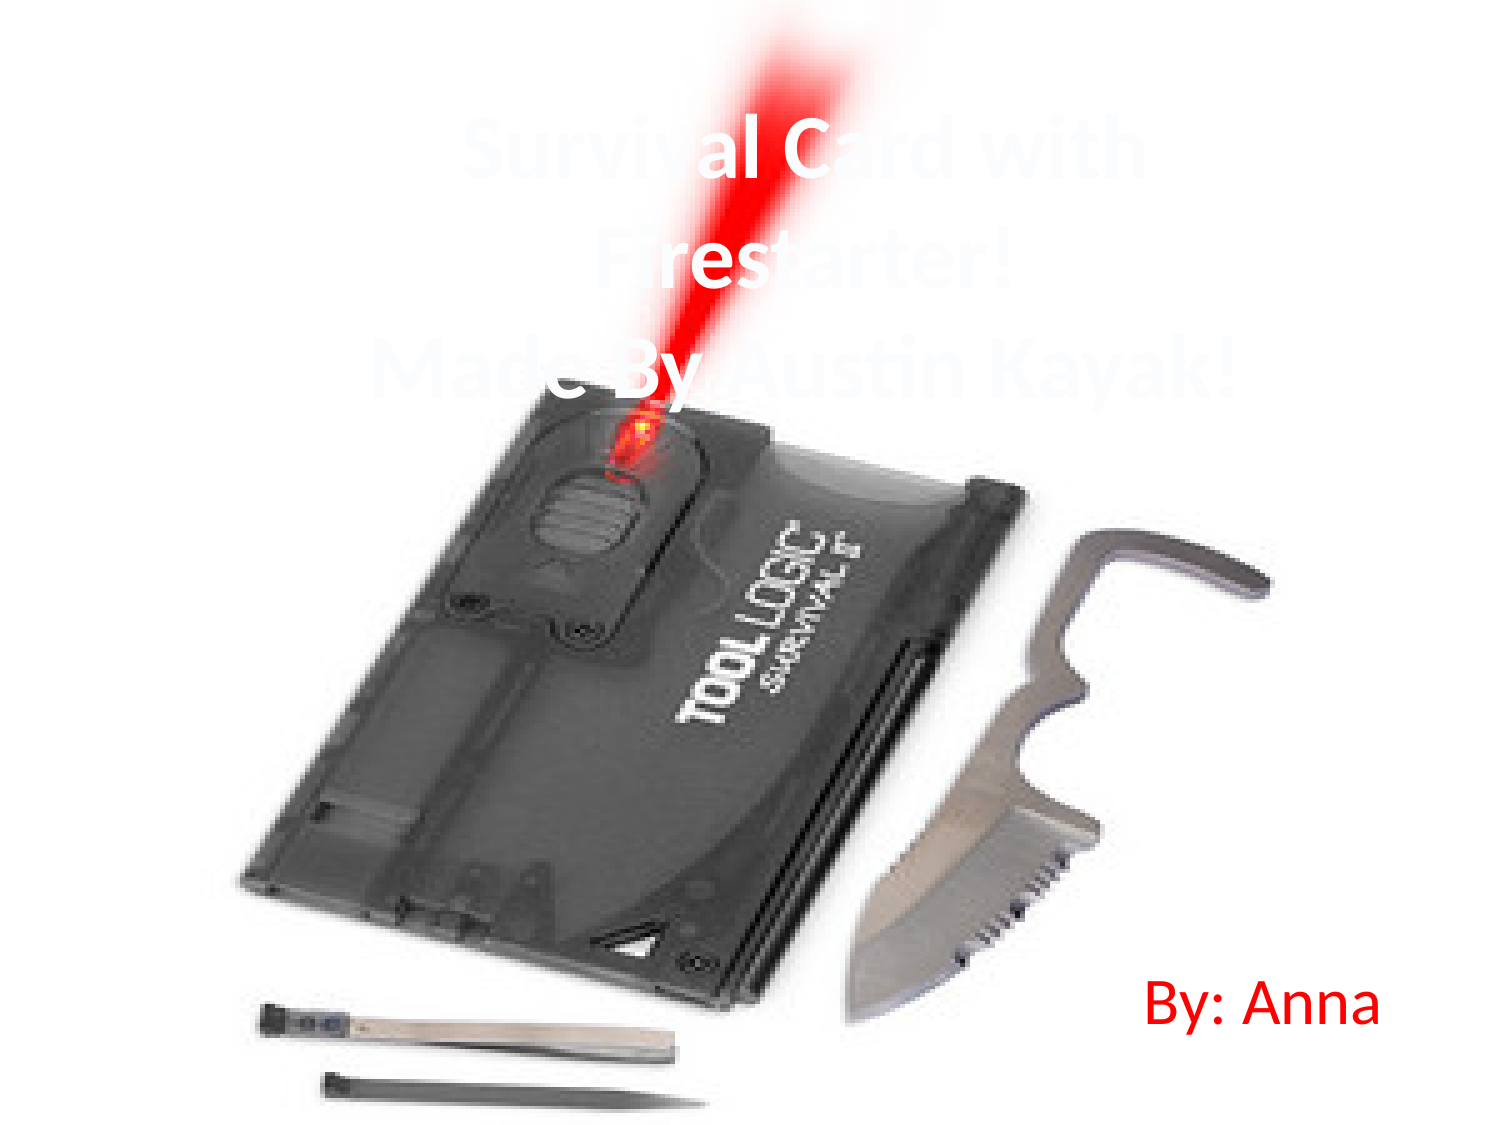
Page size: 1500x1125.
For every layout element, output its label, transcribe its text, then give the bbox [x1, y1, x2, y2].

subtitle By: Anna [1032, 950, 1495, 1063]
title Survival Card with Firestarter! Made By Austin Kayak! [324, 24, 1288, 479]
picture [0, 0, 1500, 1125]
